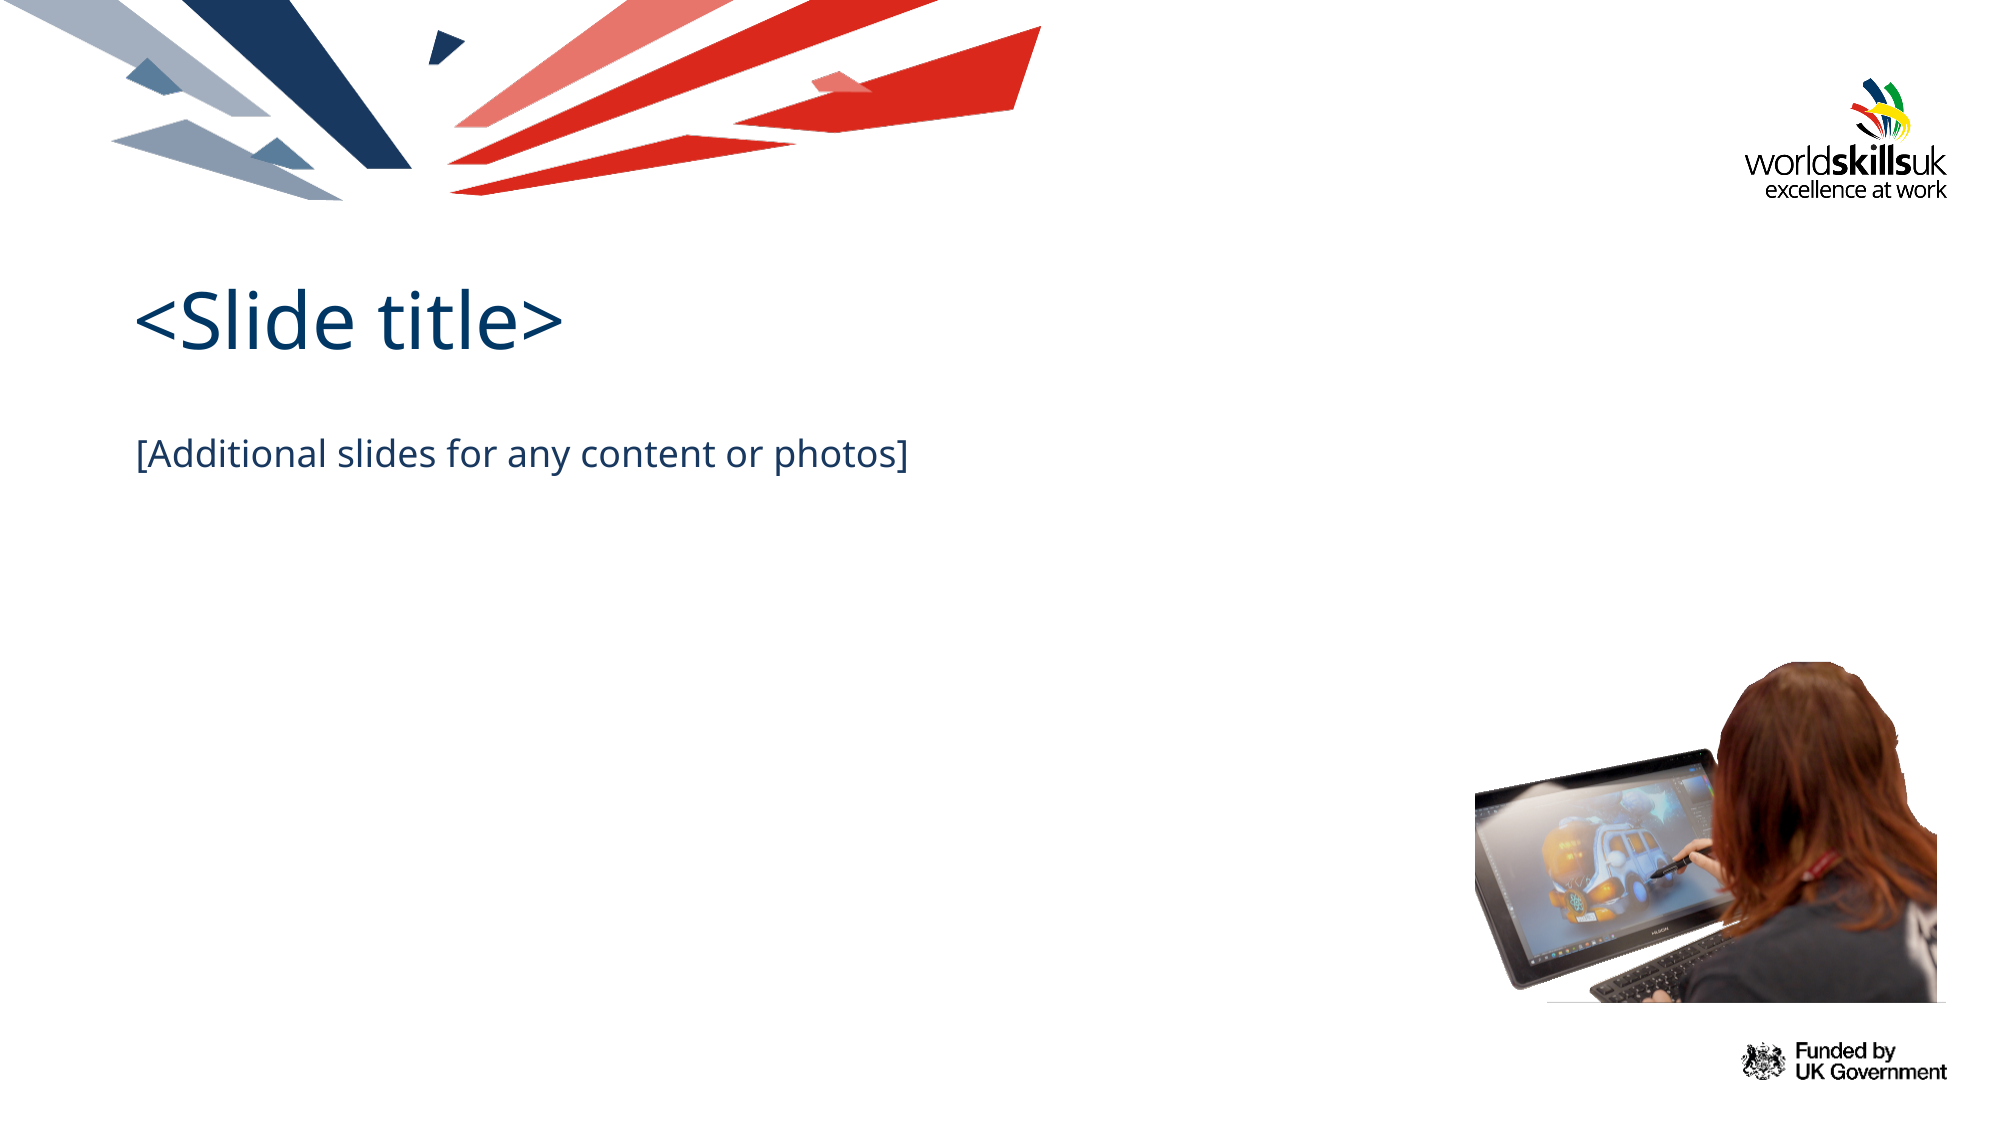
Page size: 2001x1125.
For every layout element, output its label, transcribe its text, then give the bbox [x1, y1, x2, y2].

picture [0, 0, 1057, 208]
title <Slide title> [118, 196, 739, 375]
subtitle [Additional slides for any content or photos] [120, 428, 1341, 1005]
picture [1474, 0, 2000, 1085]
